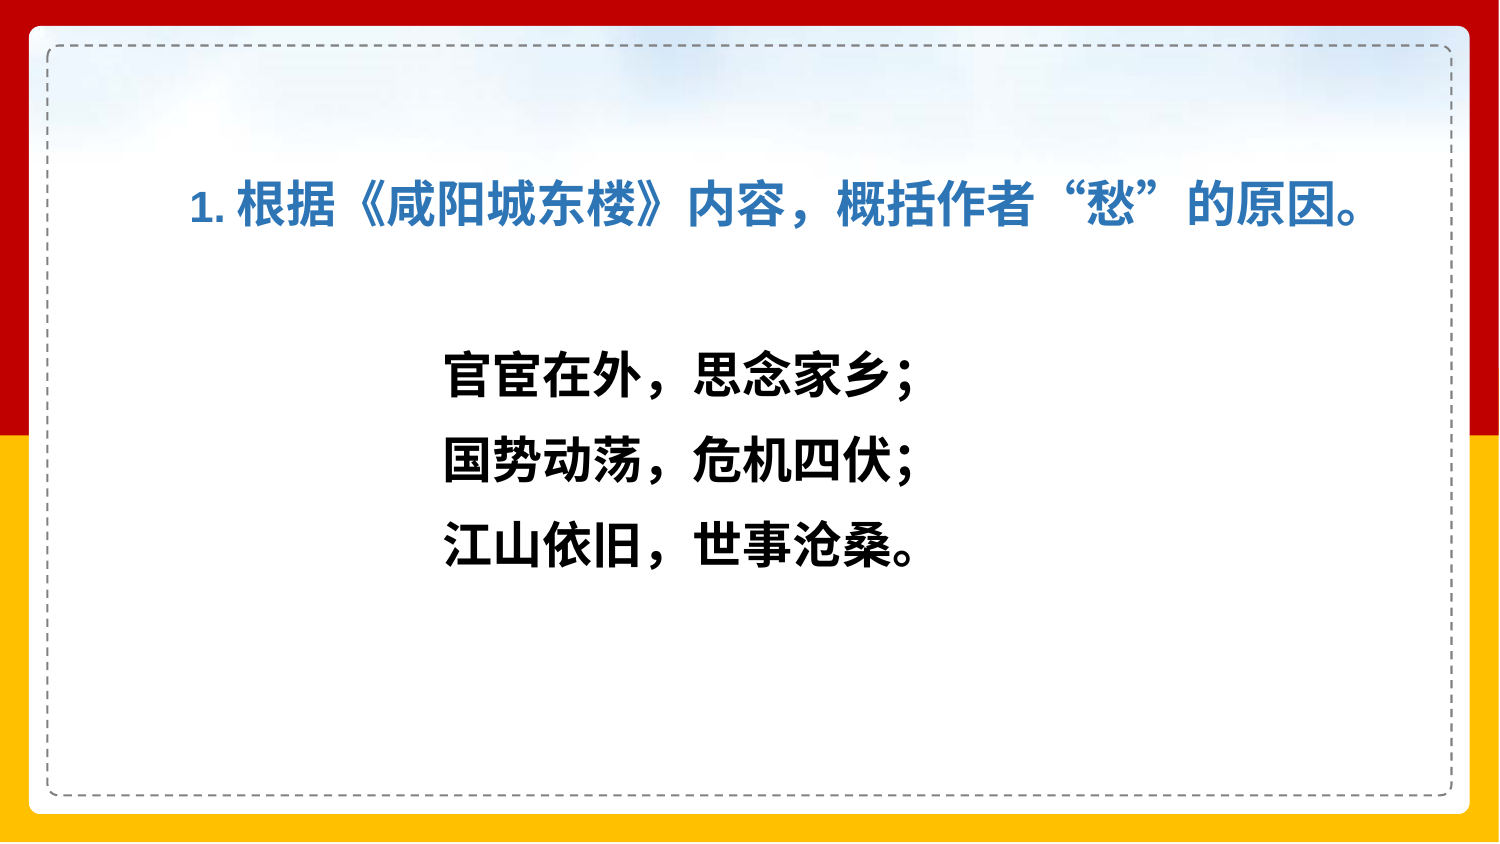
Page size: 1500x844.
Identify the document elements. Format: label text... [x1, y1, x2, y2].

picture [28, 25, 1470, 814]
text_box 1.根据《咸阳城东楼》内容，概括作者“愁”的原因。 [178, 178, 1500, 238]
text_box 官宦在外，思念家乡； 国势动荡，危机四伏； 江山依旧，世事沧桑。 [431, 337, 1004, 579]
